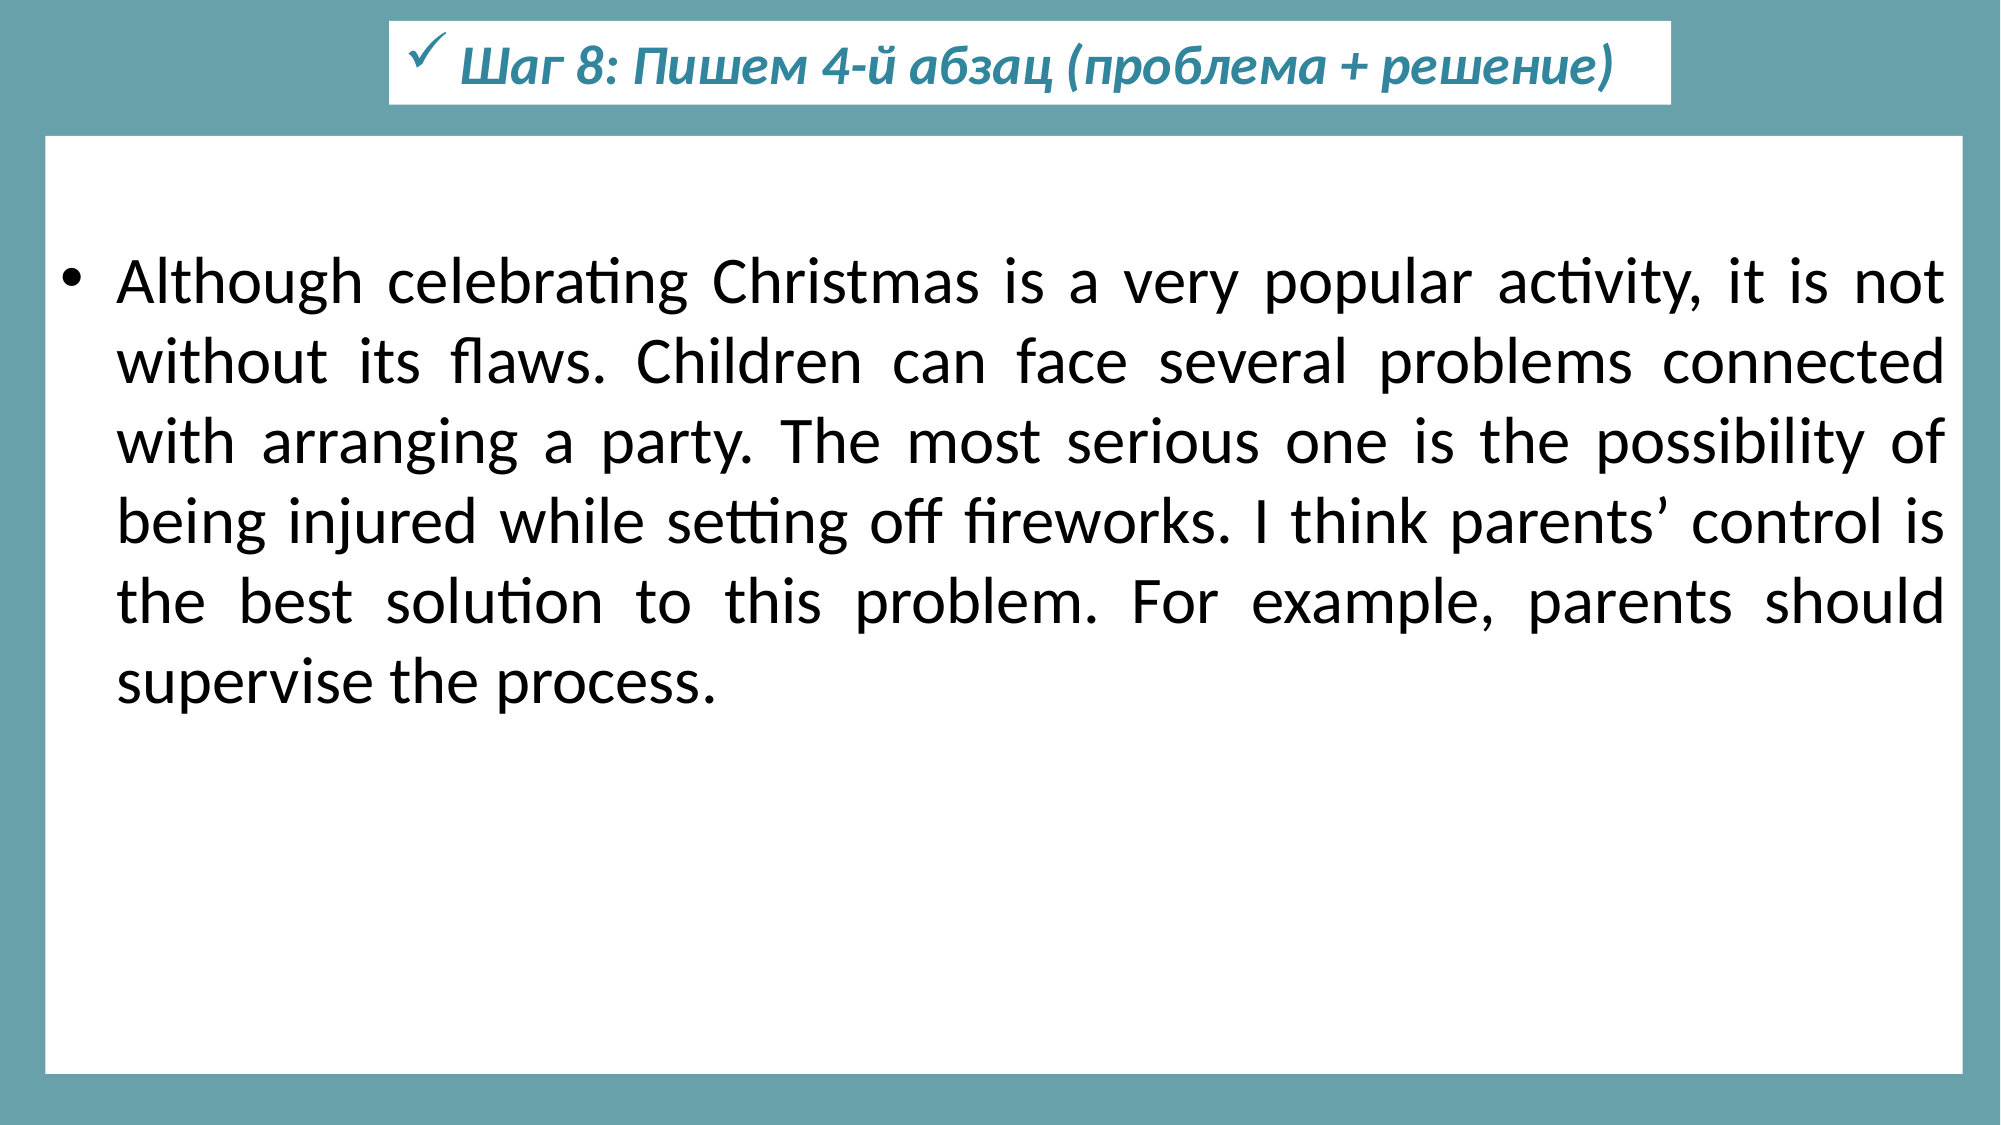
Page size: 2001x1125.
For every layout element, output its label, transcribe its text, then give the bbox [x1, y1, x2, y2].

picture [0, 0, 2001, 1125]
list Шаг 8: Пишем 4-й абзац (проблема + решение) [389, 20, 1672, 105]
text_box Although celebrating Christmas is a very popular activity, it is not without its flaws. Children can face several problems connected with arranging a party. The most serious one is the possibility of being injured while setting off fireworks. I think parents’ control is the best solution to this problem. For example, parents should supervise the process. [45, 135, 1963, 1074]
